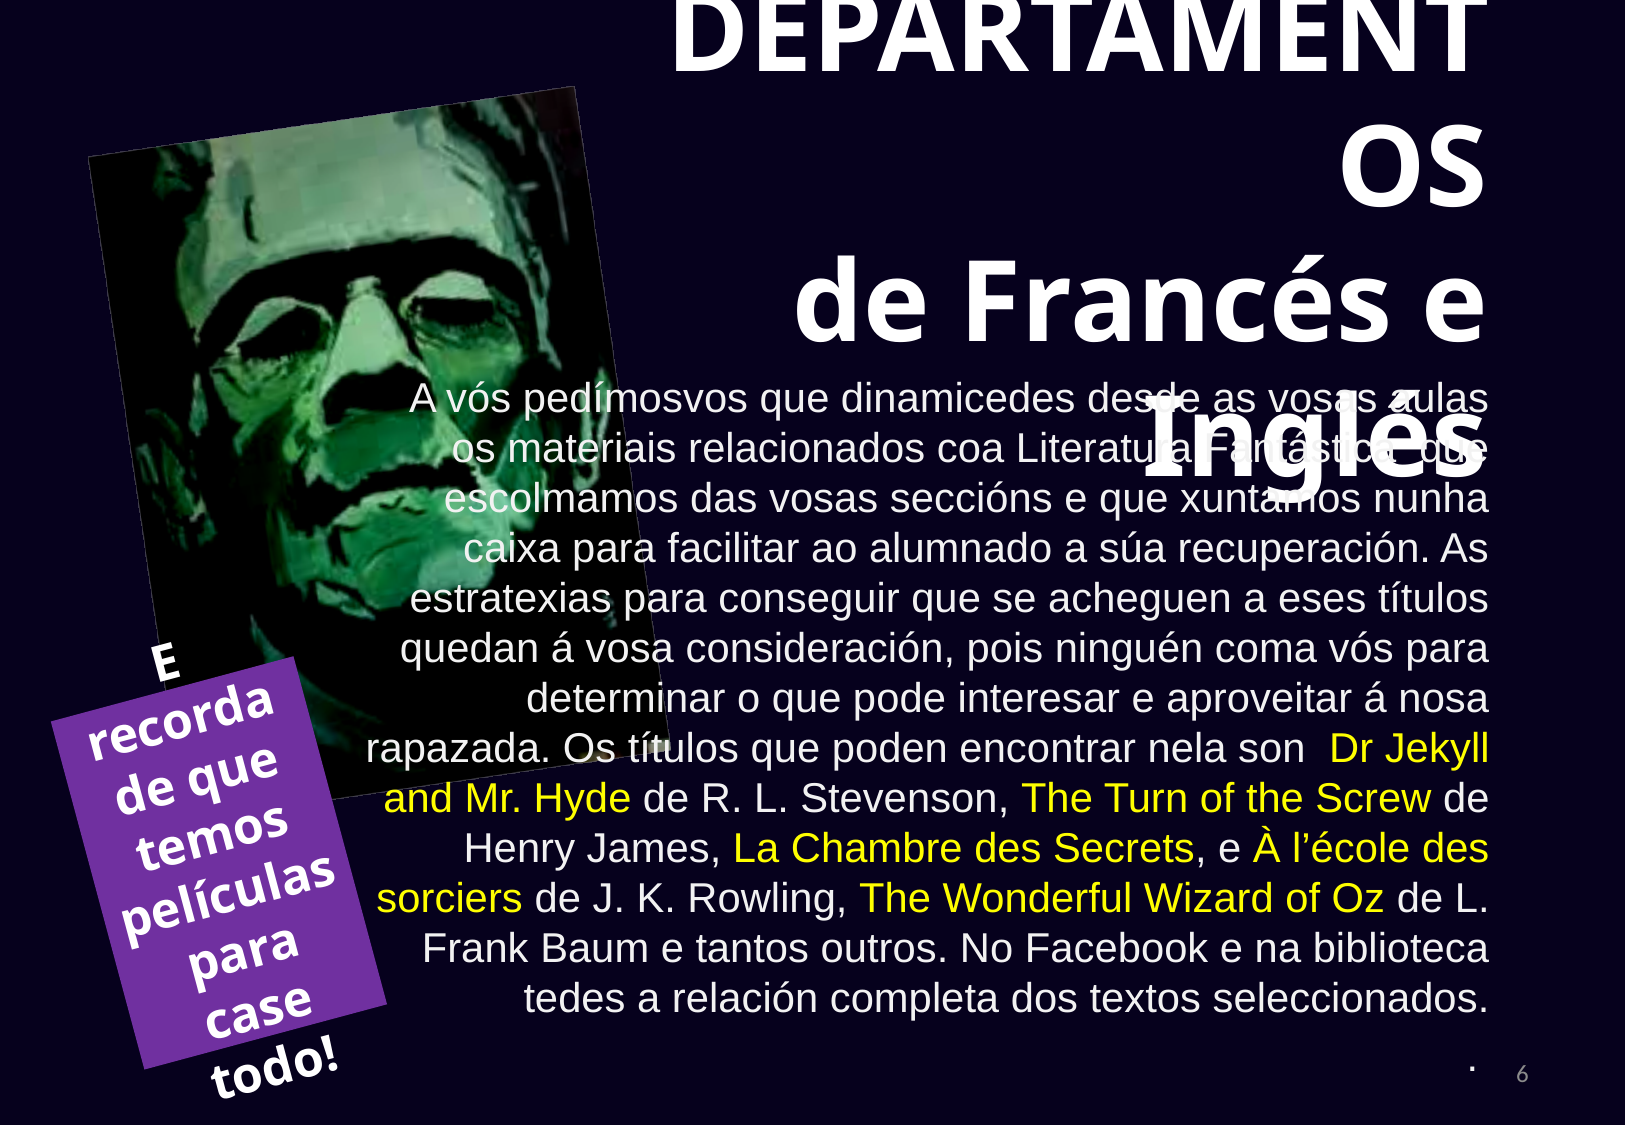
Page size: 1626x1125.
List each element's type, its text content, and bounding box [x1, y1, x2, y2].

title DEPARTAMENTOS de Francés e Inglés [578, 93, 1504, 363]
picture [132, 116, 626, 790]
text_box E recordade que temos películas para case todo! [48, 698, 390, 1072]
subtitle A vós pedímosvos que dinamicedes desde as vosas aulas os materiais relacionados coa Literatura Fantástica que escolmamos das vosas seccións e que xuntamos nunha caixa para facilitar ao alumnado a súa recuperación. As estratexias para conseguir que se acheguen a eses títulos quedan á vosa consideración, pois ninguén coma vós para determinar o que pode interesar e aproveitar á nosa rapazada. Os títulos que poden encontrar nela son Dr Jekyll and Mr. Hyde de R. L. Stevenson, The Turn of the Screw de Henry James, La Chambre des Secrets, e À l’école des sorciers de J. K. Rowling, The Wonderful Wizard of Oz de L. Frank Baum e tantos outros. No Facebook e na biblioteca tedes a relación completa dos textos seleccionados. . [343, 363, 1505, 1067]
slide_number 6 [1164, 1042, 1544, 1103]
